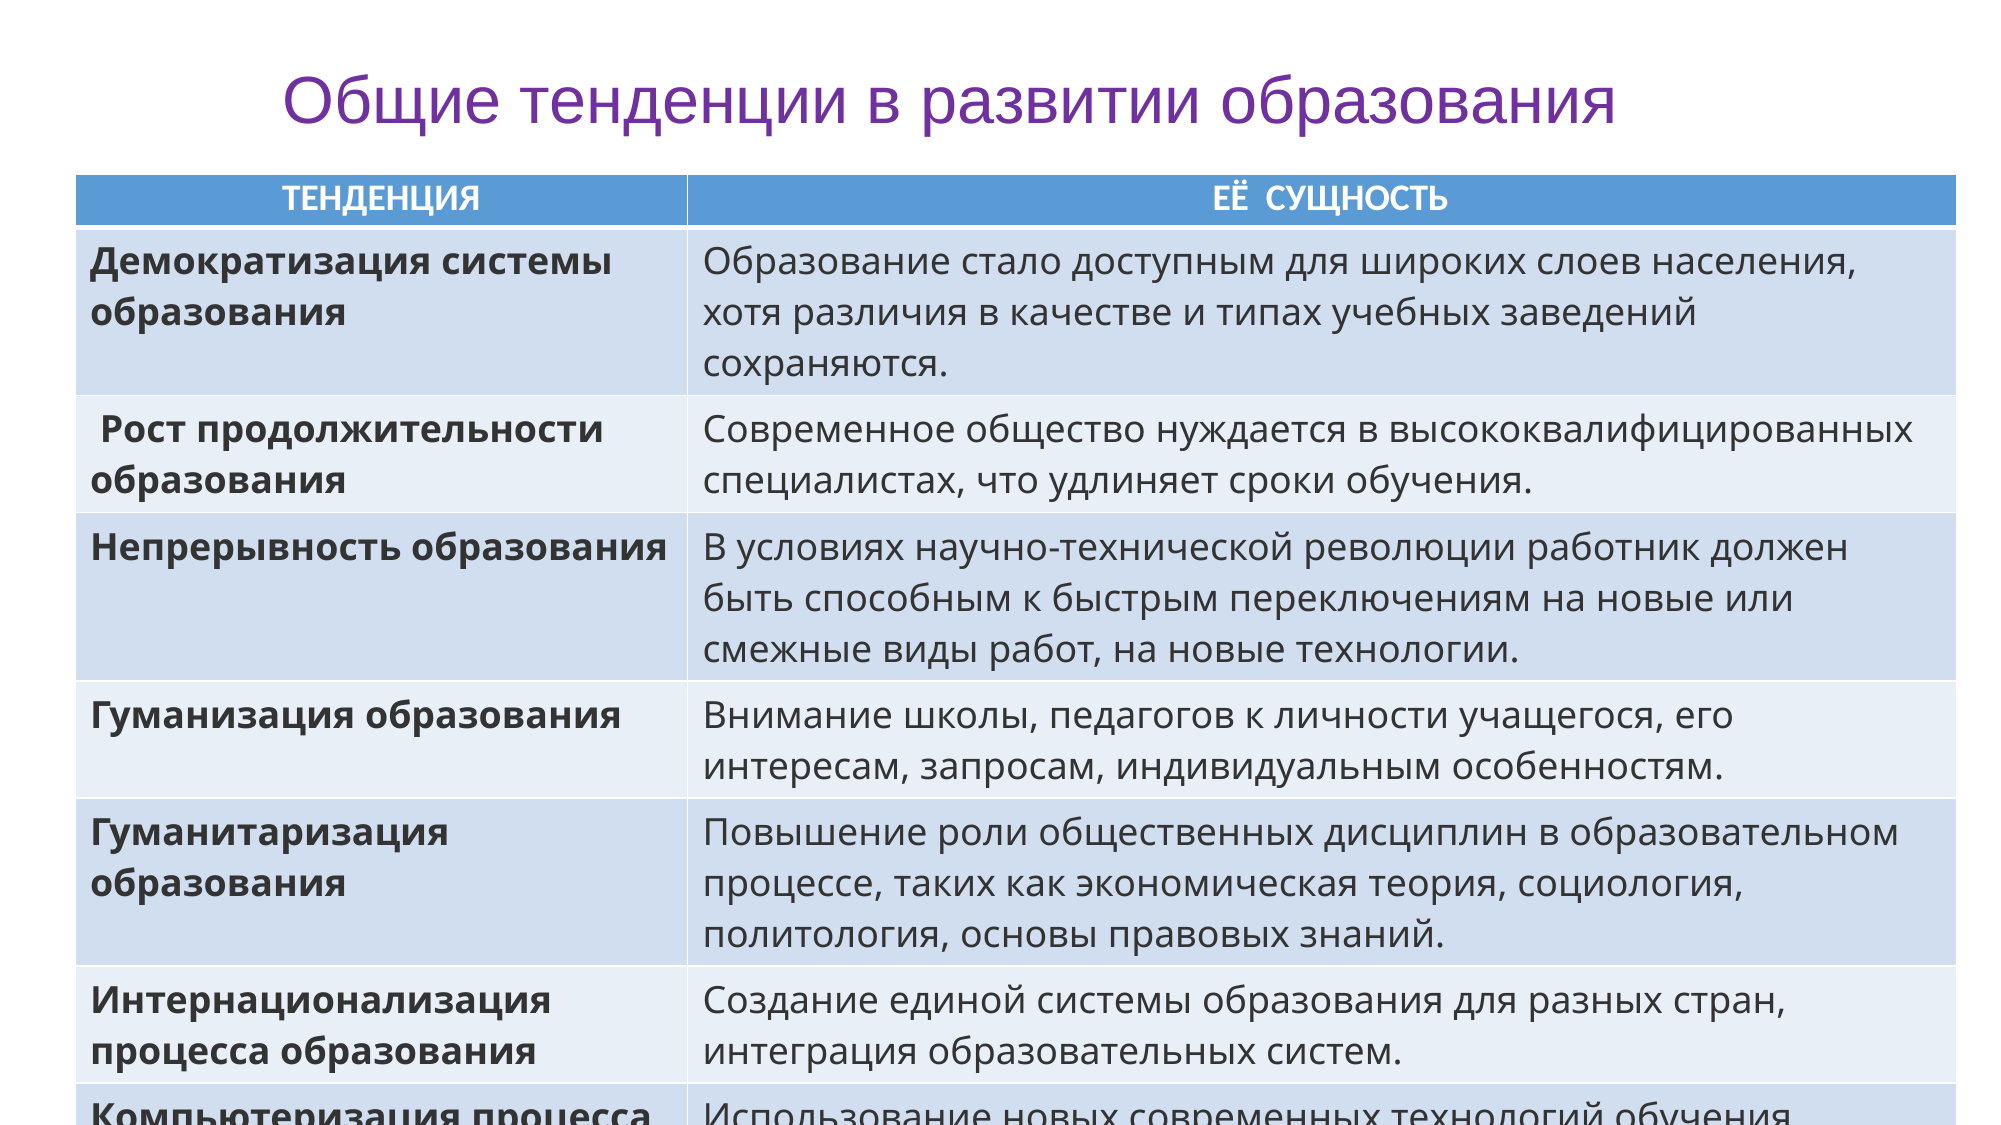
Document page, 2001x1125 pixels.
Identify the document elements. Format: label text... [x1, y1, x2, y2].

table_cell Интернационализация процесса образования [76, 967, 687, 1082]
table_cell Внимание школы, педагогов к личности учащегося, его интересам, запросам, индивидуальным особенностям. [688, 682, 1956, 797]
table_cell Непрерывность образования [76, 513, 687, 680]
table_header ТЕНДЕНЦИЯ [76, 175, 687, 225]
table_cell Рост продолжительности образования [76, 396, 687, 512]
table_cell В условиях научно-технической революции работник должен быть способным к быстрым переключениям на новые или смежные виды работ, на новые технологии. [688, 513, 1956, 680]
table_cell Современное общество нуждается в высококвалифицированных специалистах, что удлиняет сроки обучения. [688, 396, 1956, 512]
table_cell Образование стало доступным для широких слоев населения, хотя различия в качестве и типах учебных заведений сохраняются. [688, 230, 1956, 395]
table_cell Использование новых современных технологий обучения, телекоммуникационных сетей глобального масштаба. [688, 1084, 1956, 1125]
table_cell Демократизация системы образования [76, 230, 687, 395]
table_cell Гуманизация образования [76, 682, 687, 797]
table_cell Компьютеризация процесса образования [76, 1084, 687, 1125]
table_cell Повышение роли общественных дисциплин в образовательном процессе, таких как экономическая теория, социология, политология, основы правовых знаний. [688, 799, 1956, 965]
table_cell Гуманитаризация образования [76, 799, 687, 965]
table_header ЕЁ СУЩНОСТЬ [688, 175, 1956, 225]
table_cell Создание единой системы образования для разных стран, интеграция образовательных систем. [688, 967, 1956, 1082]
title Общие тенденции в развитии образования [137, 59, 1863, 148]
